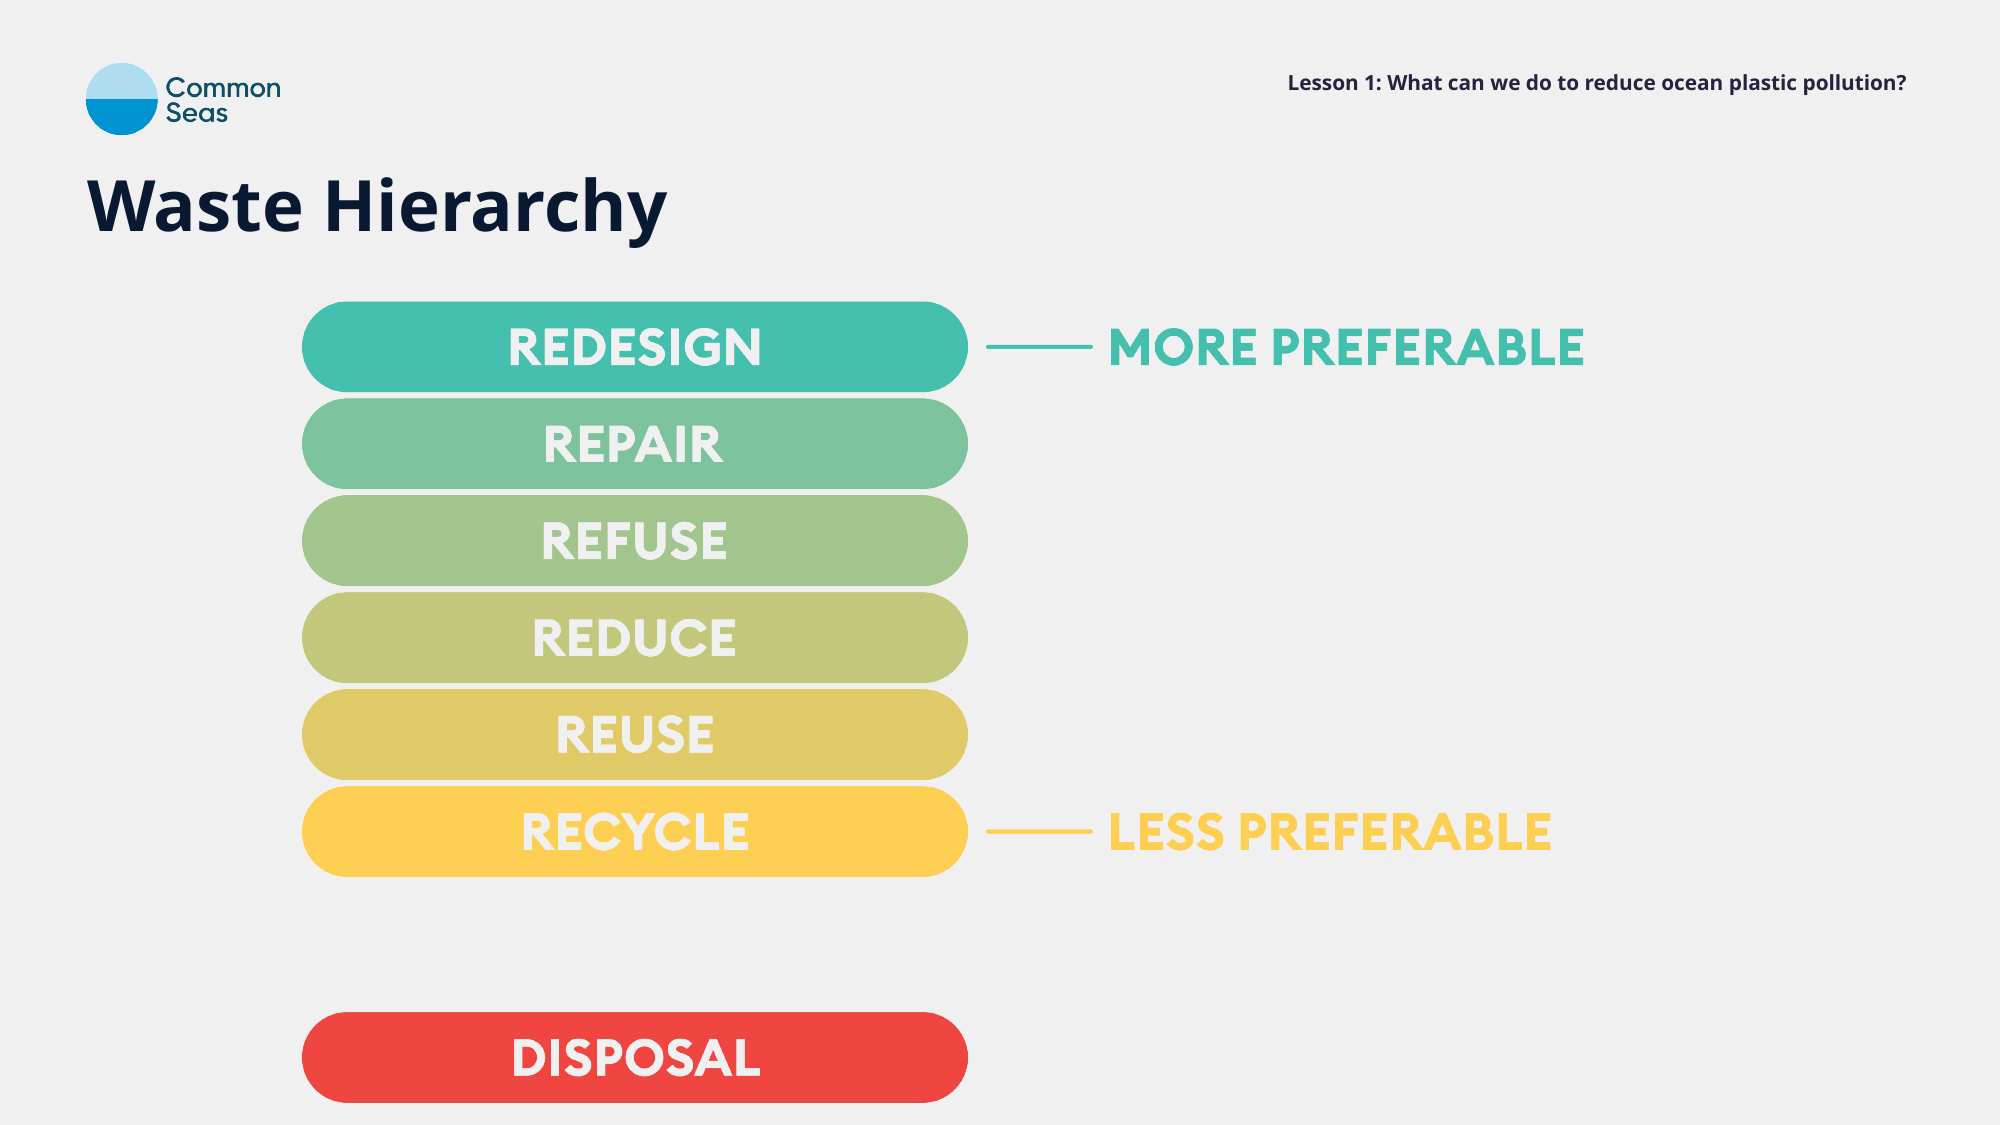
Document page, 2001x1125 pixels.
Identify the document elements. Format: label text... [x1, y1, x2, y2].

picture [79, 60, 1677, 1125]
title Lesson 1: What can we do to reduce ocean plastic pollution? [1237, 60, 1921, 107]
list Waste Hierarchy [79, 162, 176, 345]
